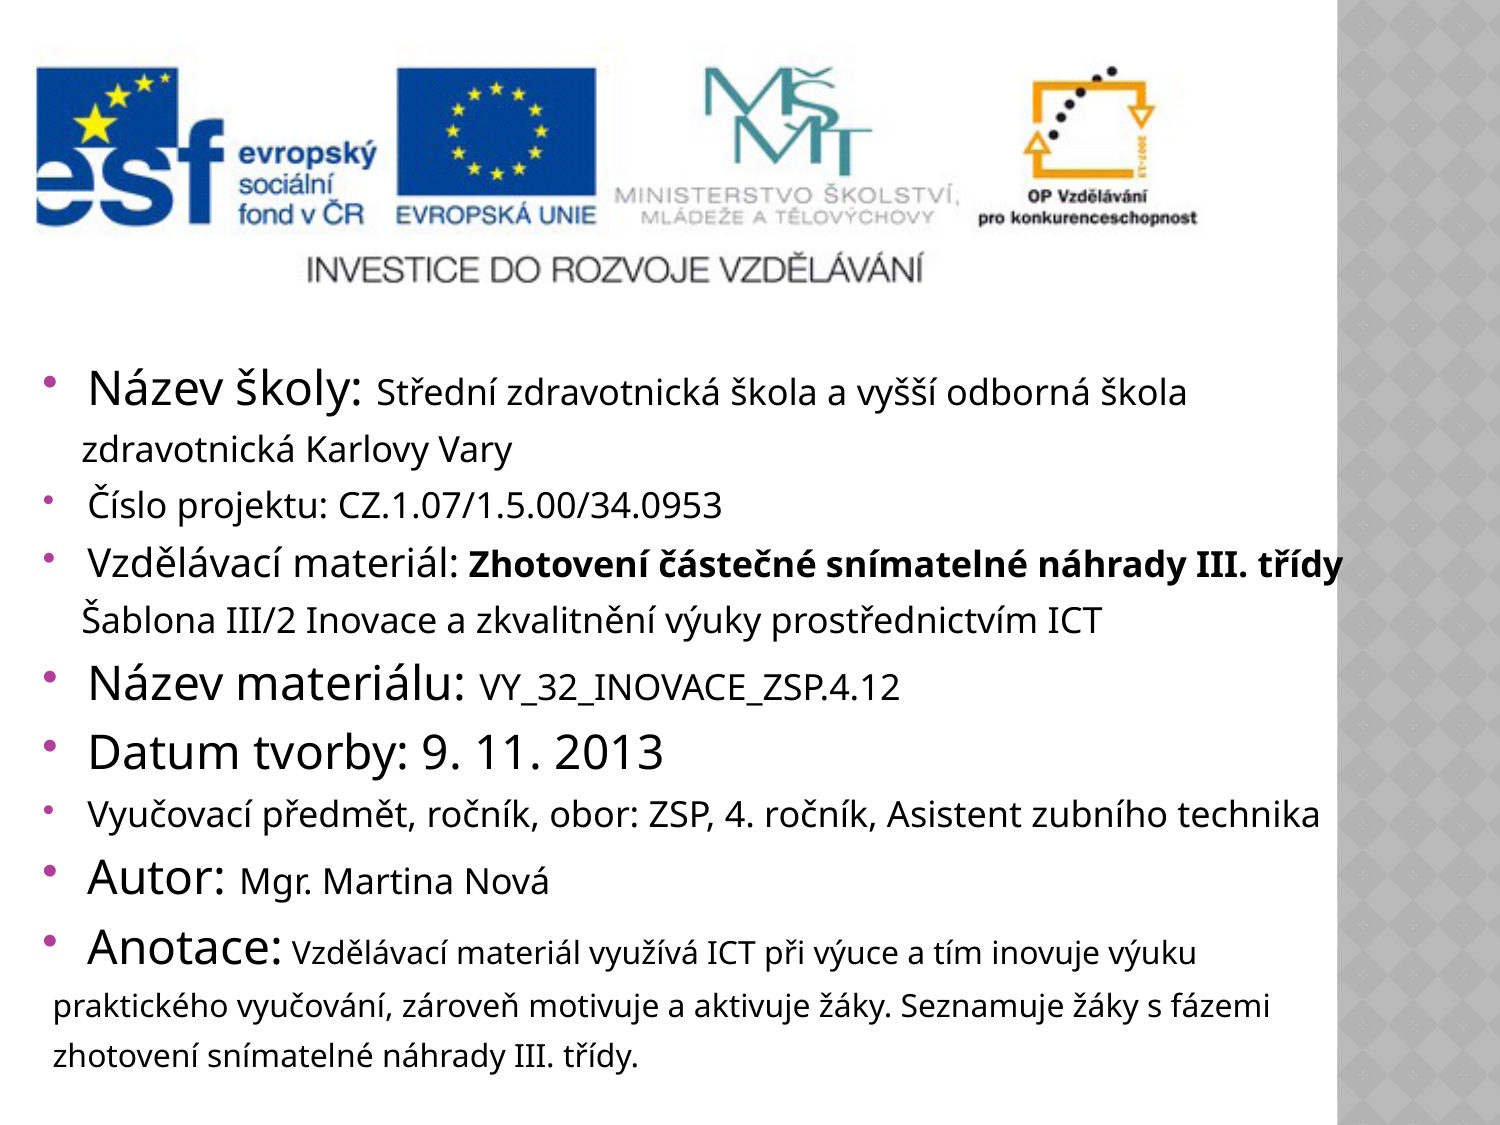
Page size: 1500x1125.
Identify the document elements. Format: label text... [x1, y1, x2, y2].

list Název školy: Střední zdravotnická škola a vyšší odborná škola zdravotnická Karlovy Vary Číslo projektu: CZ.1.07/1.5.00/34.0953 Vzdělávací materiál: Zhotovení částečné snímatelné náhrady III. třídy Šablona III/2 Inovace a zkvalitnění výuky prostřednictvím ICT Název materiálu: VY_32_INOVACE_ZSP.4.12 Datum tvorby: 9. 11. 2013 Vyučovací předmět, ročník, obor: ZSP, 4. ročník, Asistent zubního technika Autor: Mgr. Martina Nová Anotace: Vzdělávací materiál využívá ICT při výuce a tím inovuje výuku praktického vyučování, zároveň motivuje a aktivuje žáky. Seznamuje žáky s fázemi zhotovení snímatelné náhrady III. třídy. [29, 350, 1500, 1083]
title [0, 45, 1230, 303]
